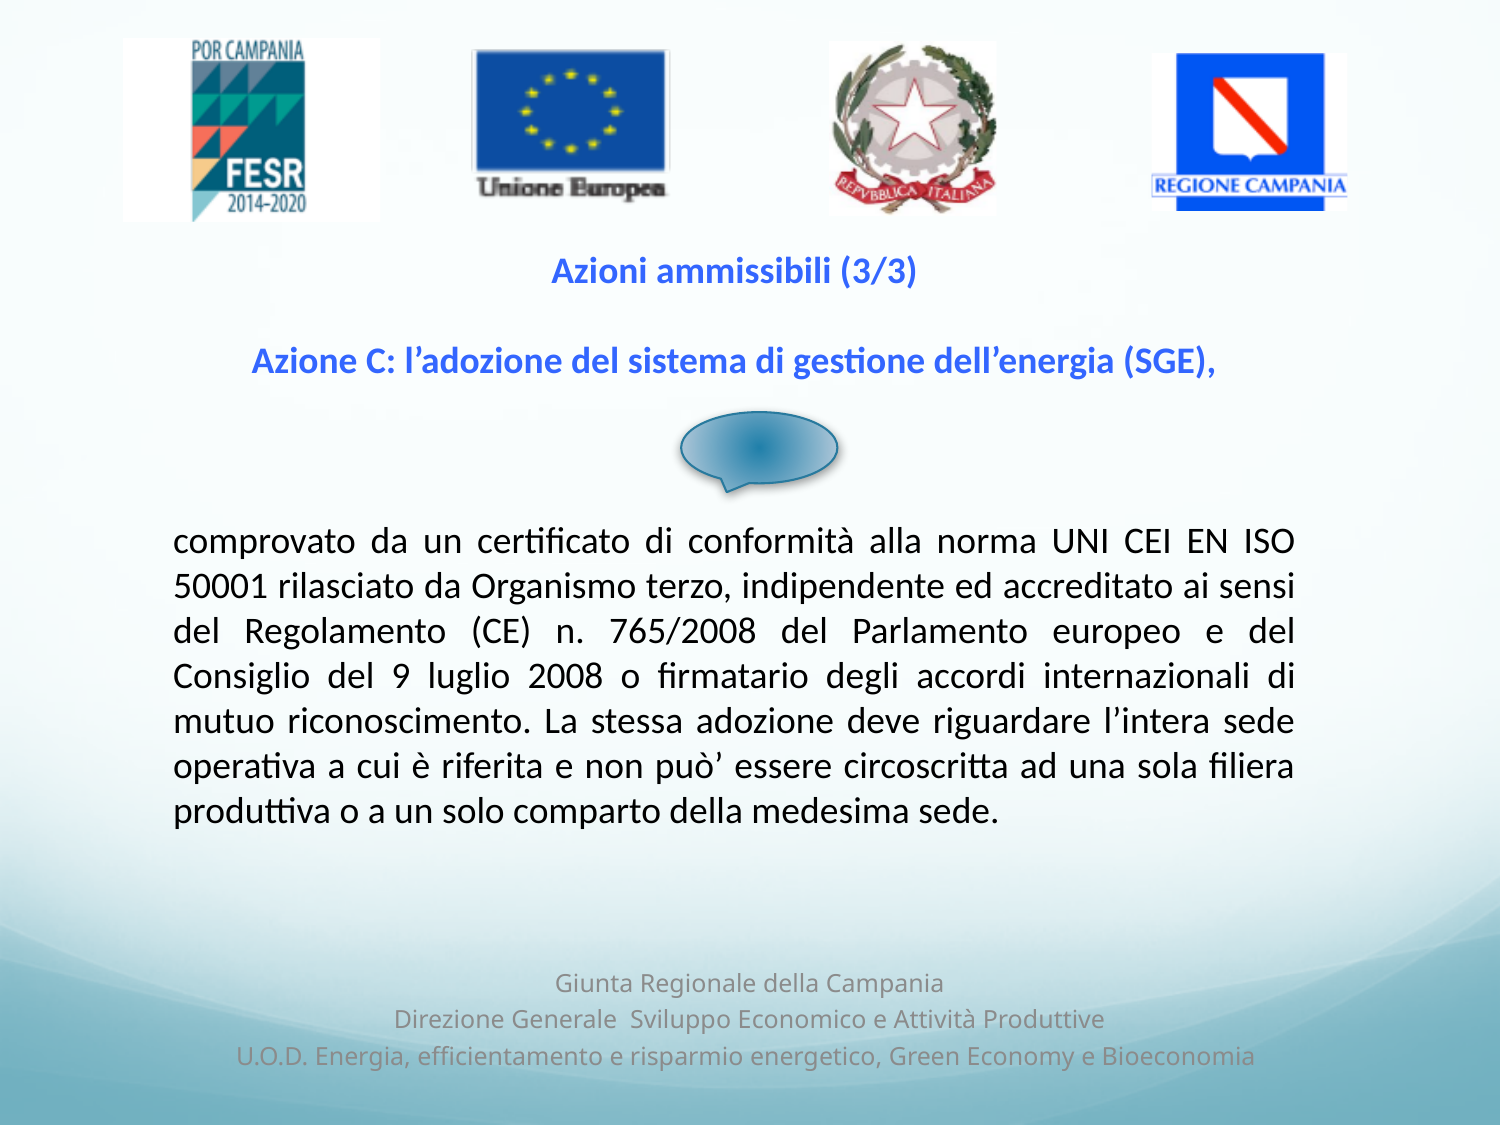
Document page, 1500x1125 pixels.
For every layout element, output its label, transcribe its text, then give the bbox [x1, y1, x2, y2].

text_box [680, 411, 839, 494]
picture [470, 42, 673, 209]
text_box Giunta Regionale della Campania Direzione Generale Sviluppo Economico e Attività Produttive U.O.D. Energia, efficientamento e risparmio energetico, Green Economy e Bioeconomia [216, 960, 1283, 1090]
text_box Azioni ammissibili (3/3) Azione C: l’adozione del sistema di gestione dell’energia (SGE), comprovato da un certificato di conformità alla norma UNI CEI EN ISO 50001 rilasciato da Organismo terzo, indipendente ed accreditato ai sensi del Regolamento (CE) n. 765/2008 del Parlamento europeo e del Consiglio del 9 luglio 2008 o firmatario degli accordi internazionali di mutuo riconoscimento. La stessa adozione deve riguardare l’intera sede operativa a cui è riferita e non può’ essere circoscritta ad una sola filiera produttiva o a un solo comparto della medesima sede. [158, 238, 1311, 839]
